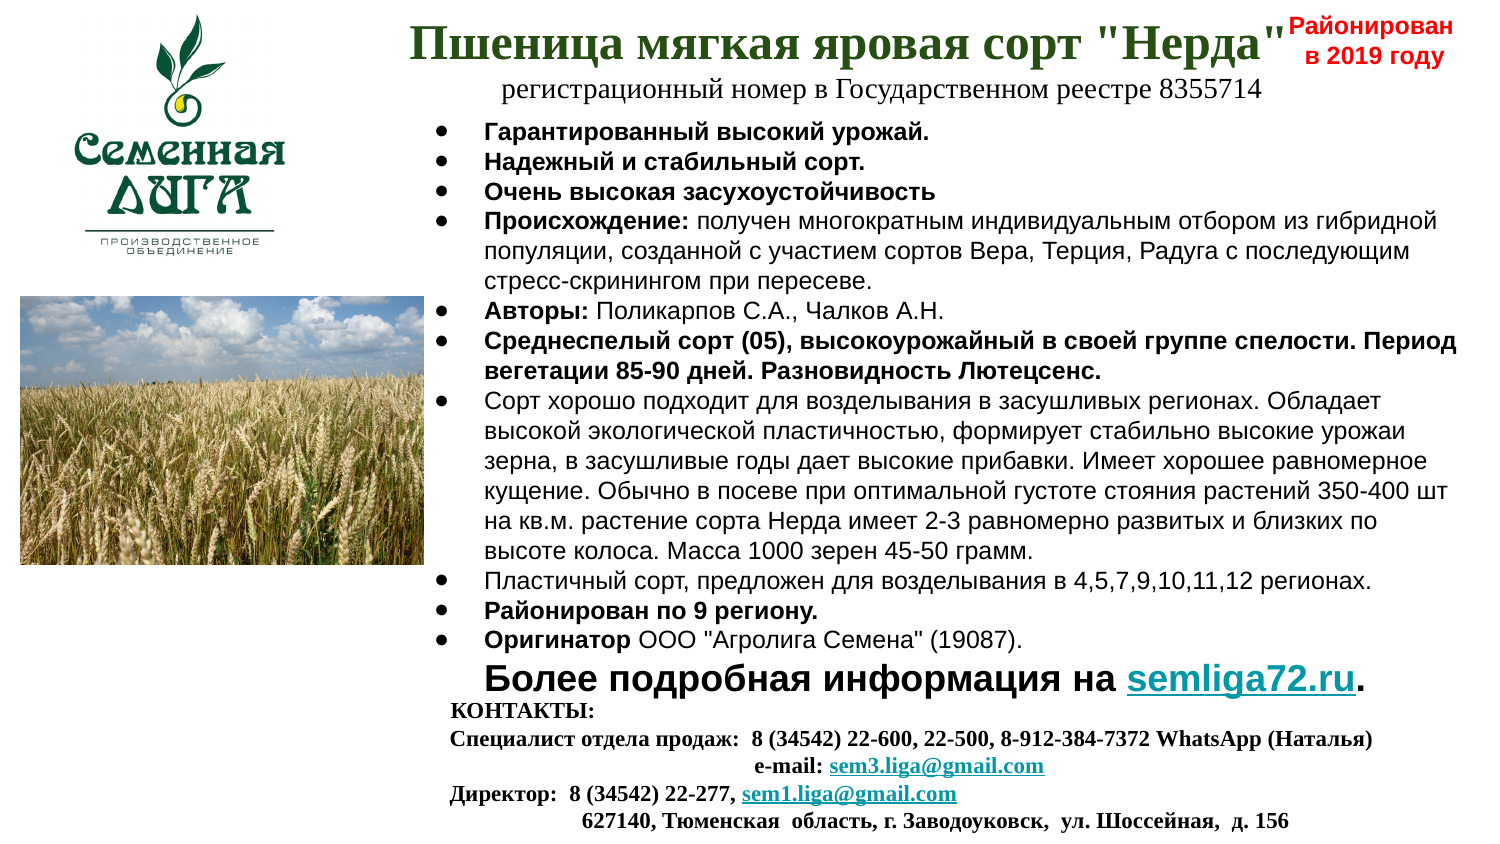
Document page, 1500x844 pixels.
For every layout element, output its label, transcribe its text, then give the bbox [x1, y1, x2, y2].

text_box КОНТАКТЫ: Специалист отдела продаж: 8 (34542) 22-600, 22-500, 8-912-384-7372 WhatsApp (Наталья) e-mail: sem3.liga@gmail.com Директор: 8 (34542) 22-277, sem1.liga@gmail.com 627140, Тюменская область, г. Заводоуковск, ул. Шоссейная, д. 156 [423, 678, 1500, 844]
text_box Пшеница мягкая яровая сорт "Нерда" регистрационный номер в Государственном реестре 8355714 [326, 0, 1258, 113]
text_box Гарантированный высокий урожай. Надежный и стабильный сорт. Очень высокая засухоустойчивость Происхождение: получен многократным индивидуальным отбором из гибридной популяции, созданной с участием сортов Вера, Терция, Радуга с последующим стресс-скринингом при пересеве. Авторы: Поликарпов С.А., Чалков А.Н. Среднеспелый сорт (05), высокоурожайный в своей группе спелости. Период вегетации 85-90 дней. Разновидность Лютецсенс. Сорт хорошо подходит для возделывания в засушливых регионах. Обладает высокой экологической пластичностью, формирует стабильно высокие урожаи зерна, в засушливые годы дает высокие прибавки. Имеет хорошее равномерное кущение. Обычно в посеве при оптимальной густоте стояния растений 350-400 шт на кв.м. растение сорта Нерда имеет 2-3 равномерно развитых и близких по высоте колоса. Масса 1000 зерен 45-50 грамм. Пластичный сорт, предложен для возделывания в 4,5,7,9,10,11,12 регионах. Районирован по 9 региону. Оригинатор ООО "Агролига Семена" (19087). Более подробная информация на semliga72.ru. [394, 72, 1484, 546]
picture [73, 6, 285, 262]
text_box Районирован в 2019 году [1258, 0, 1492, 90]
picture [20, 295, 424, 565]
